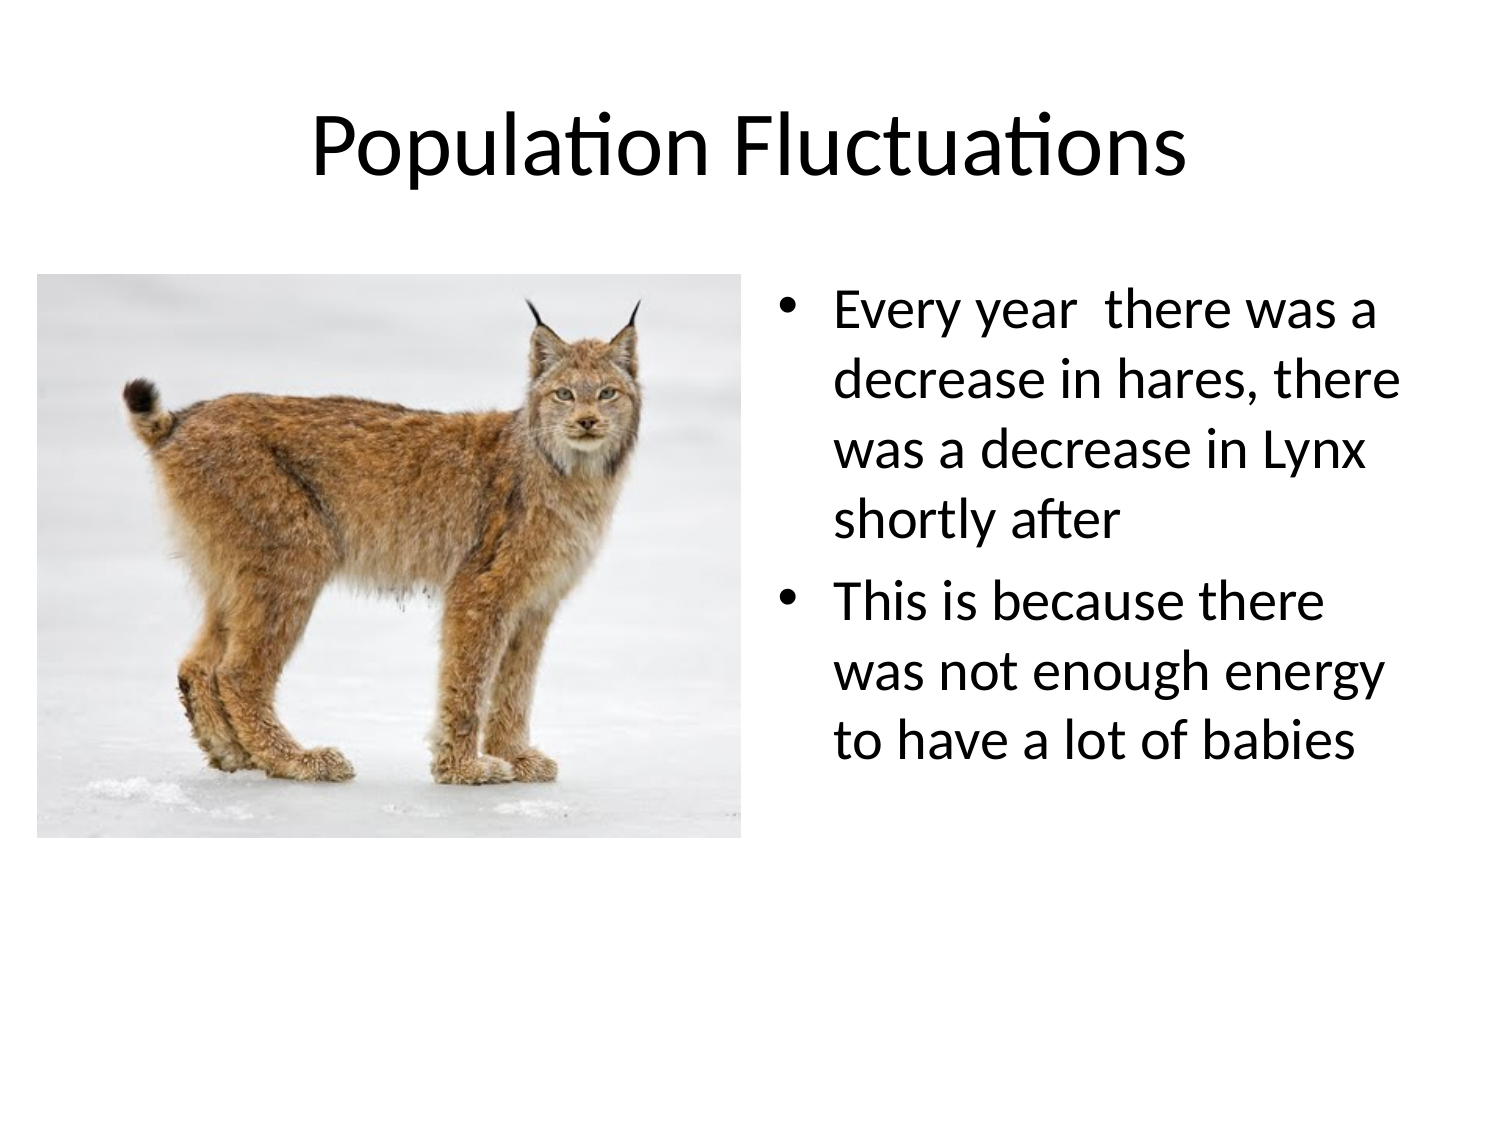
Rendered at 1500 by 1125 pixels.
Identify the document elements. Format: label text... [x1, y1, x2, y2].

title Population Fluctuations [75, 45, 1425, 233]
list Every year there was a decrease in hares, there was a decrease in Lynx shortly after This is because there was not enough energy to have a lot of babies [762, 262, 1425, 1005]
picture [37, 274, 741, 838]
